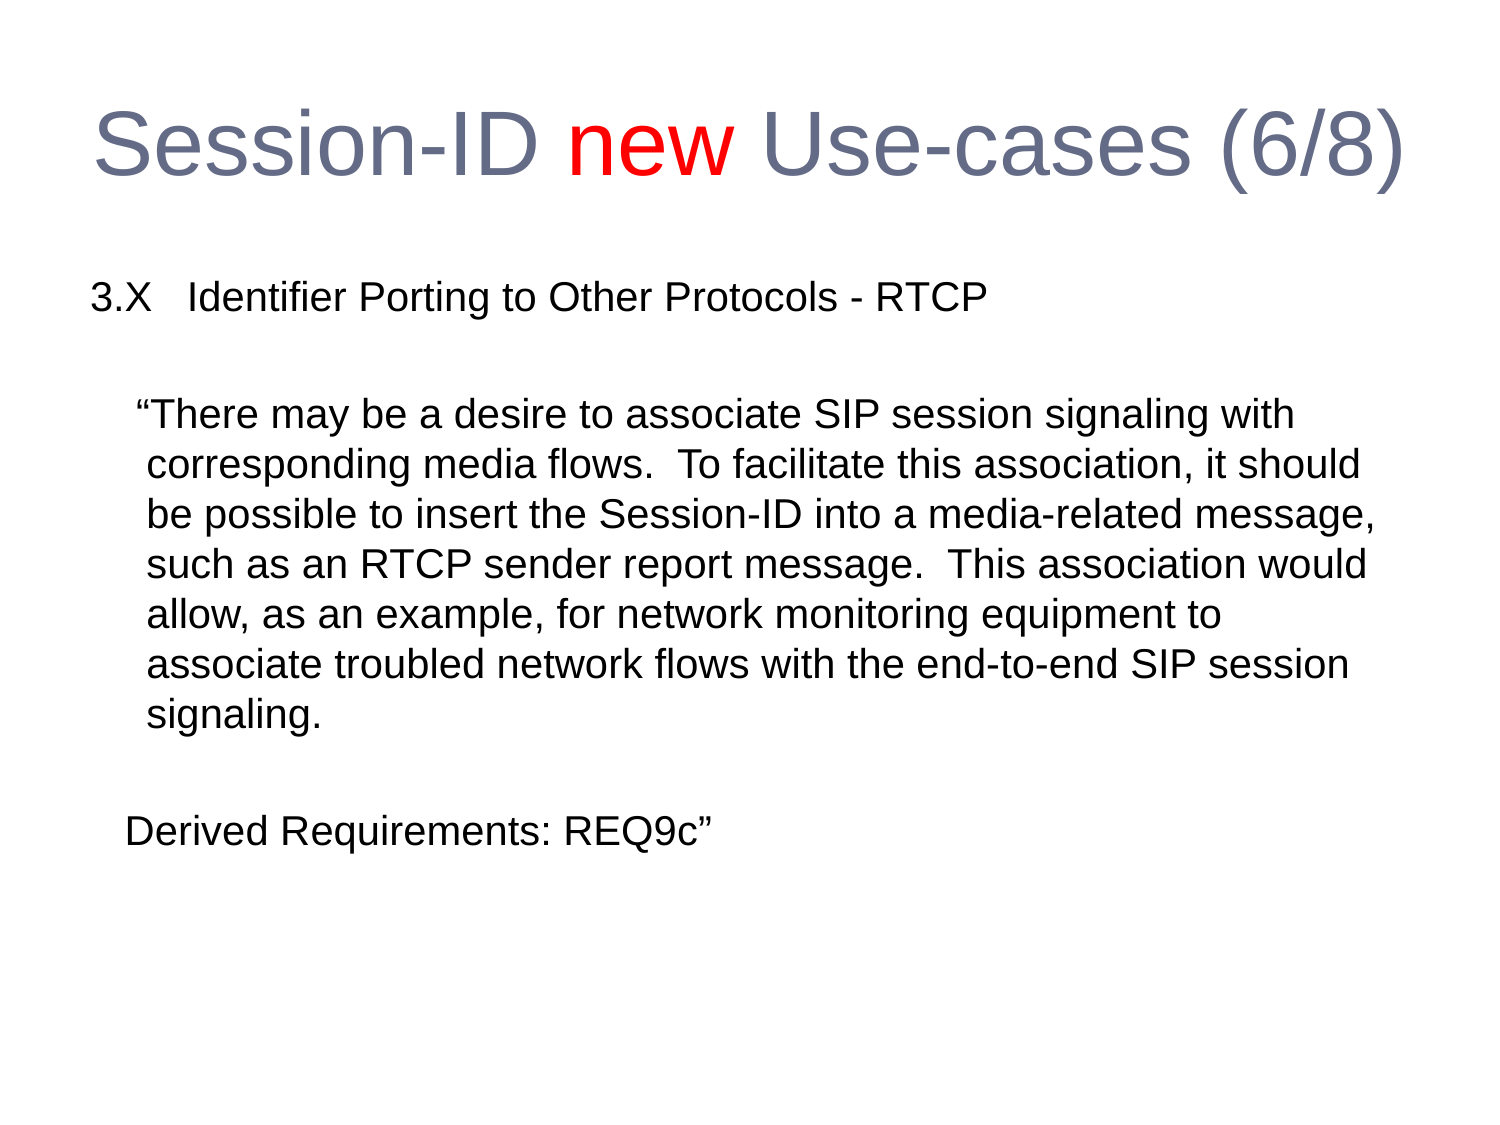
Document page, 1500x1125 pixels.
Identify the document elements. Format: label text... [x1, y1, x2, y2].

list 3.X Identifier Porting to Other Protocols - RTCP “There may be a desire to associate SIP session signaling with corresponding media flows. To facilitate this association, it should be possible to insert the Session-ID into a media-related message, such as an RTCP sender report message. This association would allow, as an example, for network monitoring equipment to associate troubled network flows with the end-to-end SIP session signaling. Derived Requirements: REQ9c” [74, 262, 1426, 1006]
title Session-ID new Use-cases (6/8) [74, 44, 1426, 233]
